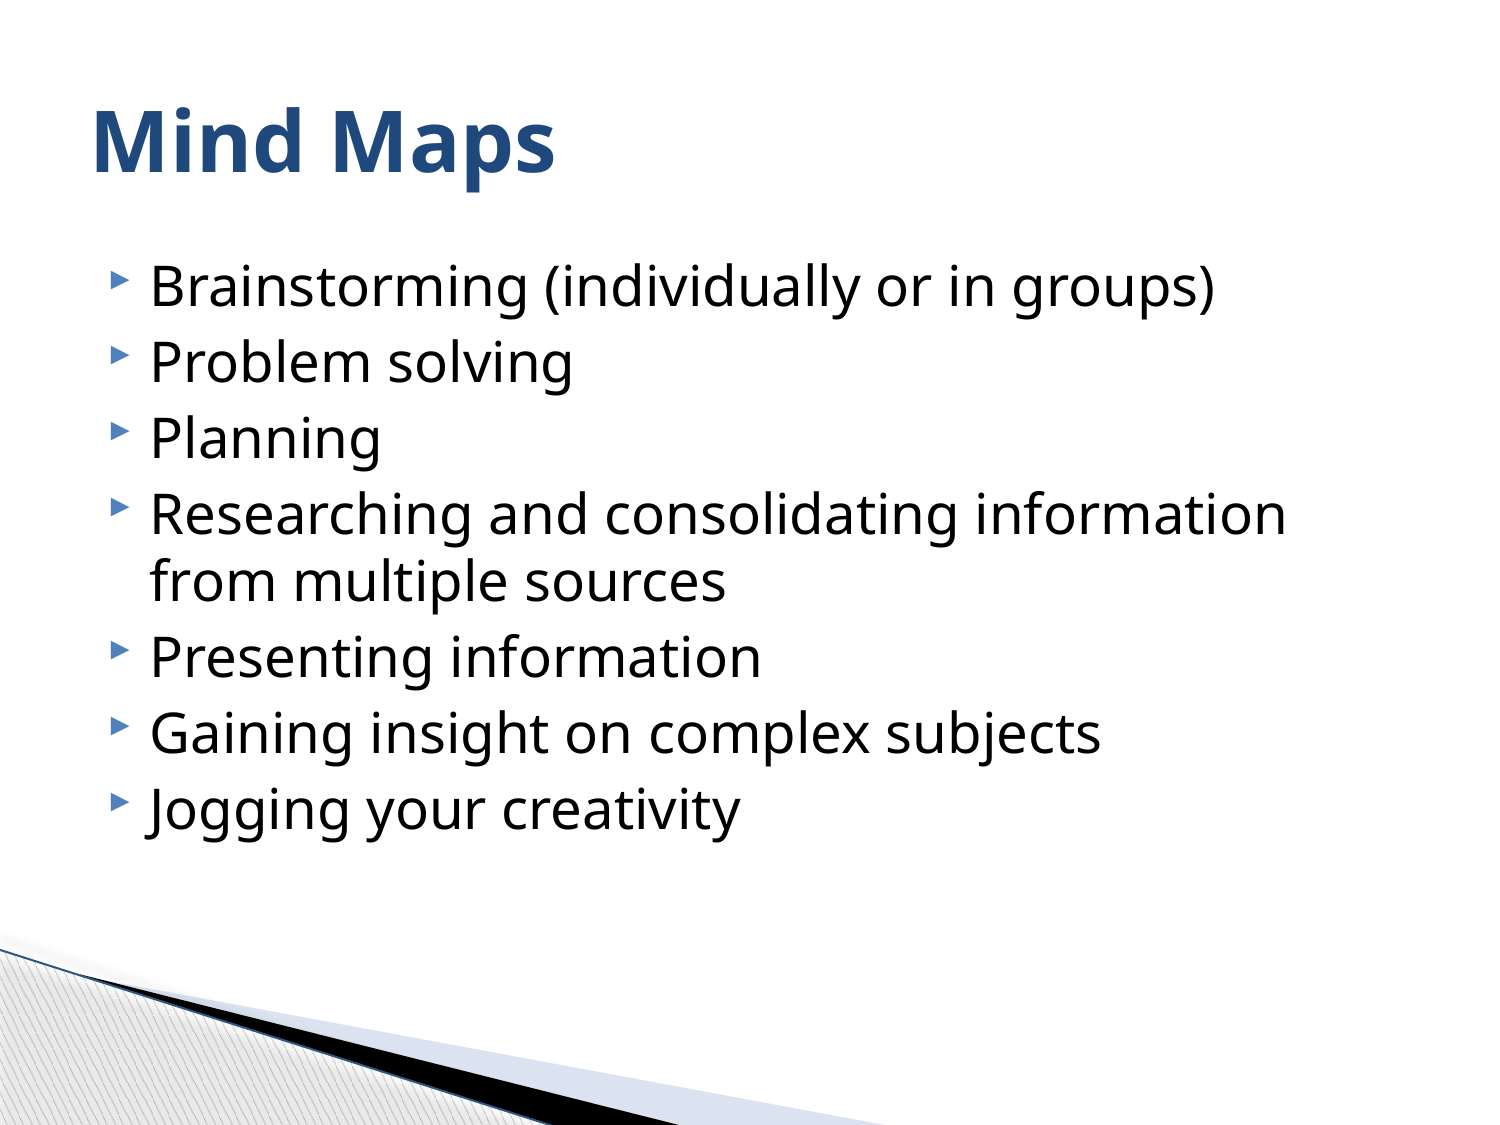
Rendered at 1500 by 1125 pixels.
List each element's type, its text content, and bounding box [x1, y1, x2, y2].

list Brainstorming (individually or in groups) Problem solving Planning Researching and consolidating information from multiple sources Presenting information Gaining insight on complex subjects Jogging your creativity [75, 243, 1425, 986]
title Mind Maps [75, 45, 1425, 233]
